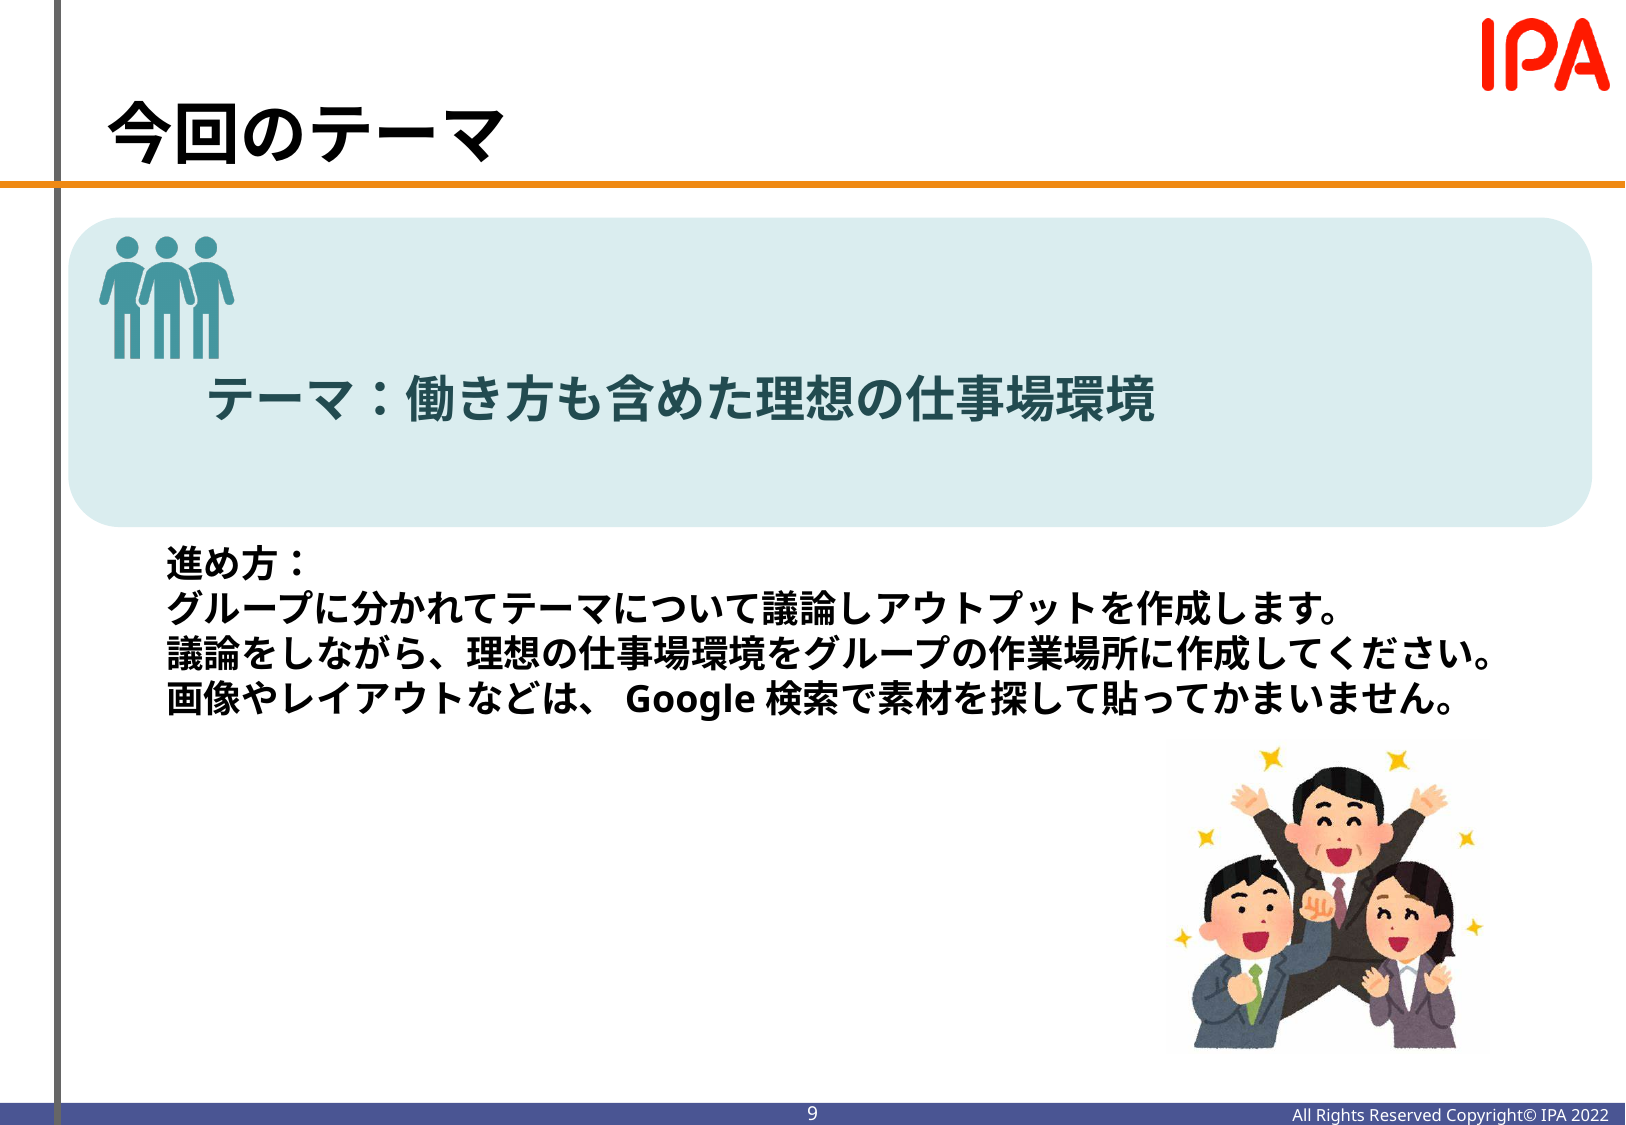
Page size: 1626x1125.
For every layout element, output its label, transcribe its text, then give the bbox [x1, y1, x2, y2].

text_box All Rights Reserved Copyright© IPA 2022 [1225, 1097, 1625, 1125]
picture [91, 222, 243, 373]
text_box 8 [756, 1094, 869, 1125]
picture [1166, 739, 1491, 1055]
text_box 進め方： グループに分かれてテーマについて議論しアウトプットを作成します。 議論をしながら、理想の仕事場環境をグループの作業場所に作成してください。 画像やレイアウトなどは、Google検索で素材を探して貼ってかまいません。 [150, 532, 1175, 1096]
text_box [68, 217, 1593, 528]
text_box テーマ：働き方も含めた理想の仕事場環境 [190, 359, 341, 510]
text_box 今回のテーマ [91, 84, 529, 167]
picture [1482, 18, 1610, 91]
